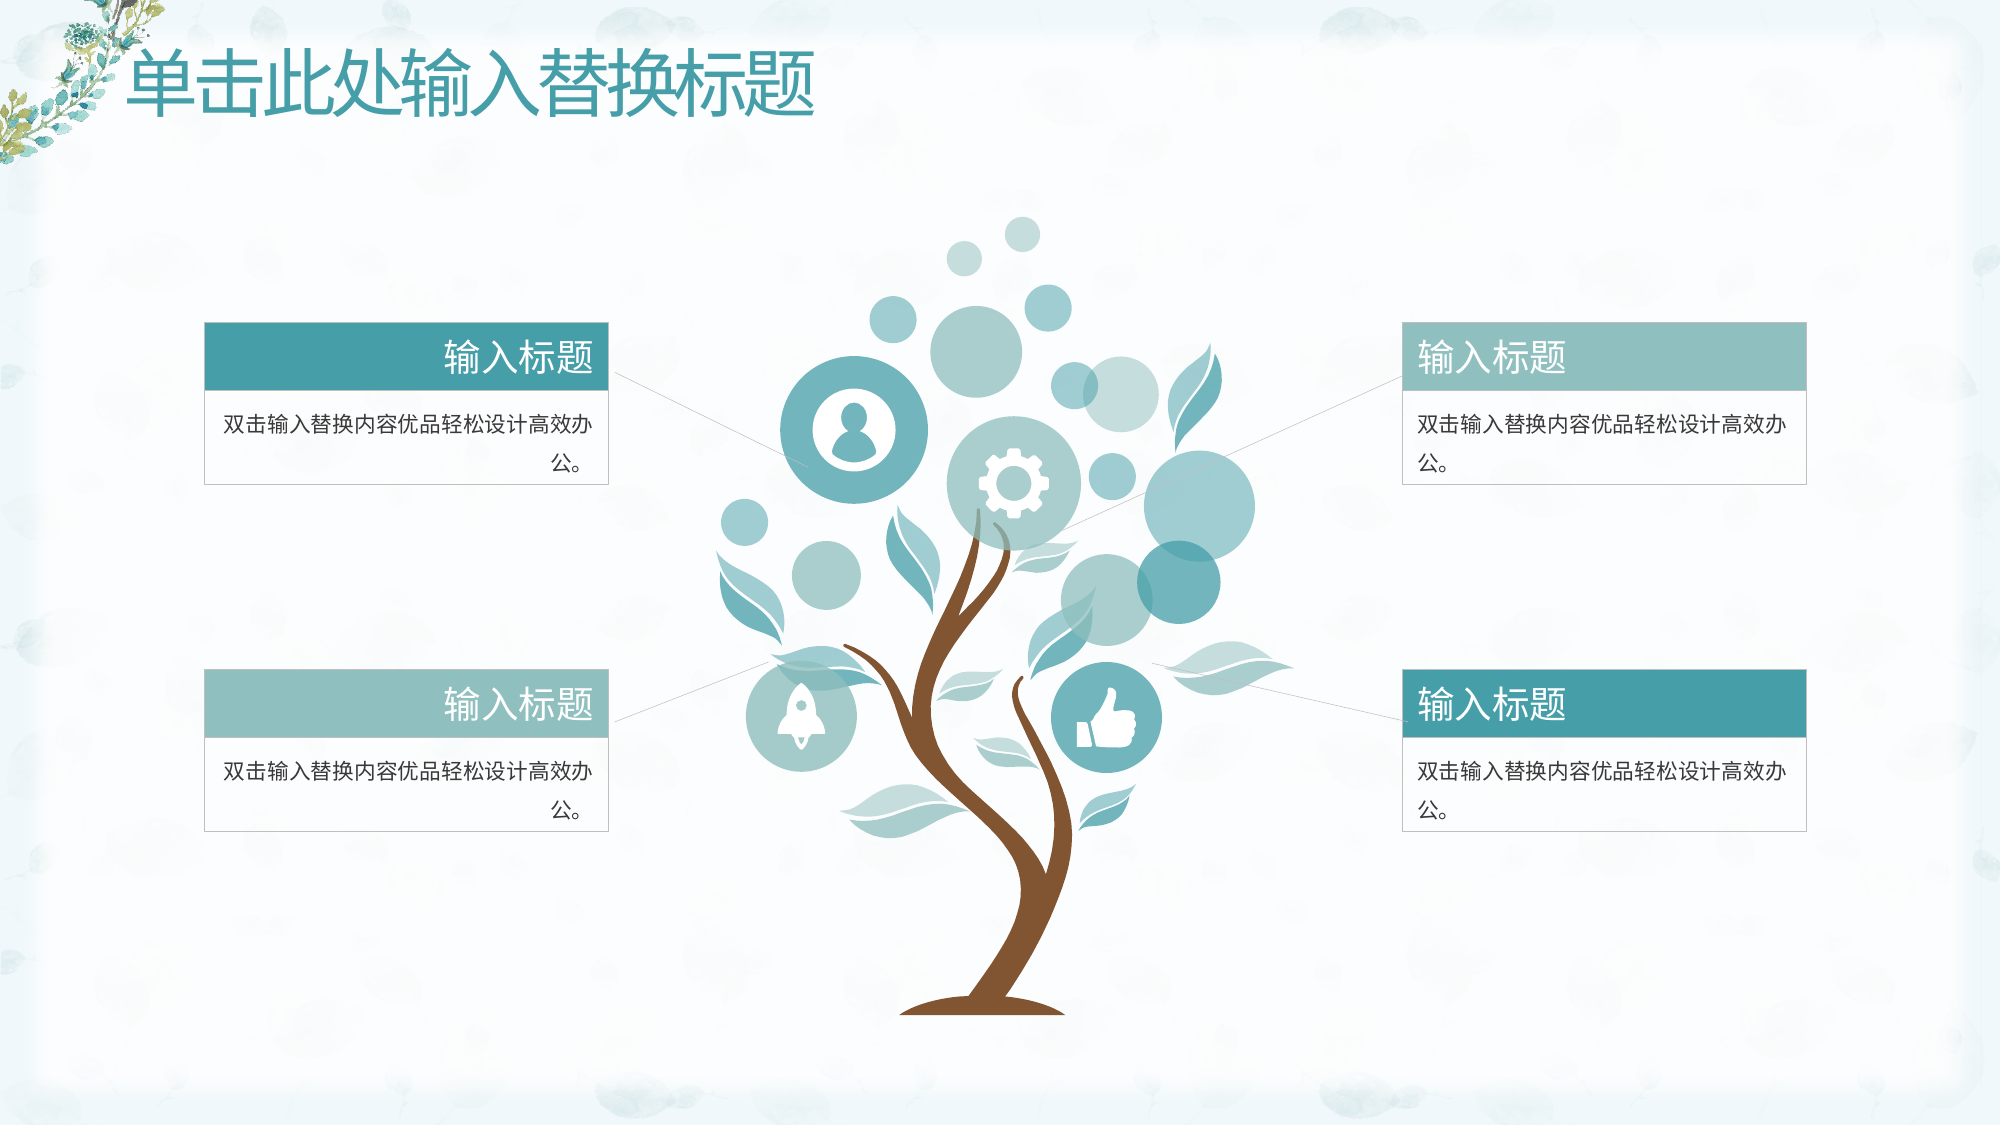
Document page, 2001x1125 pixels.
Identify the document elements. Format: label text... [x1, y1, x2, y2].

text_box [1023, 283, 1073, 322]
text_box [895, 831, 1074, 1017]
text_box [204, 322, 1807, 831]
title 单击此处输入替换标题 [109, 38, 1834, 136]
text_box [839, 831, 971, 839]
text_box [1003, 215, 1042, 254]
text_box [945, 240, 984, 278]
text_box [940, 304, 1013, 322]
picture [0, 0, 171, 191]
text_box [868, 295, 918, 322]
